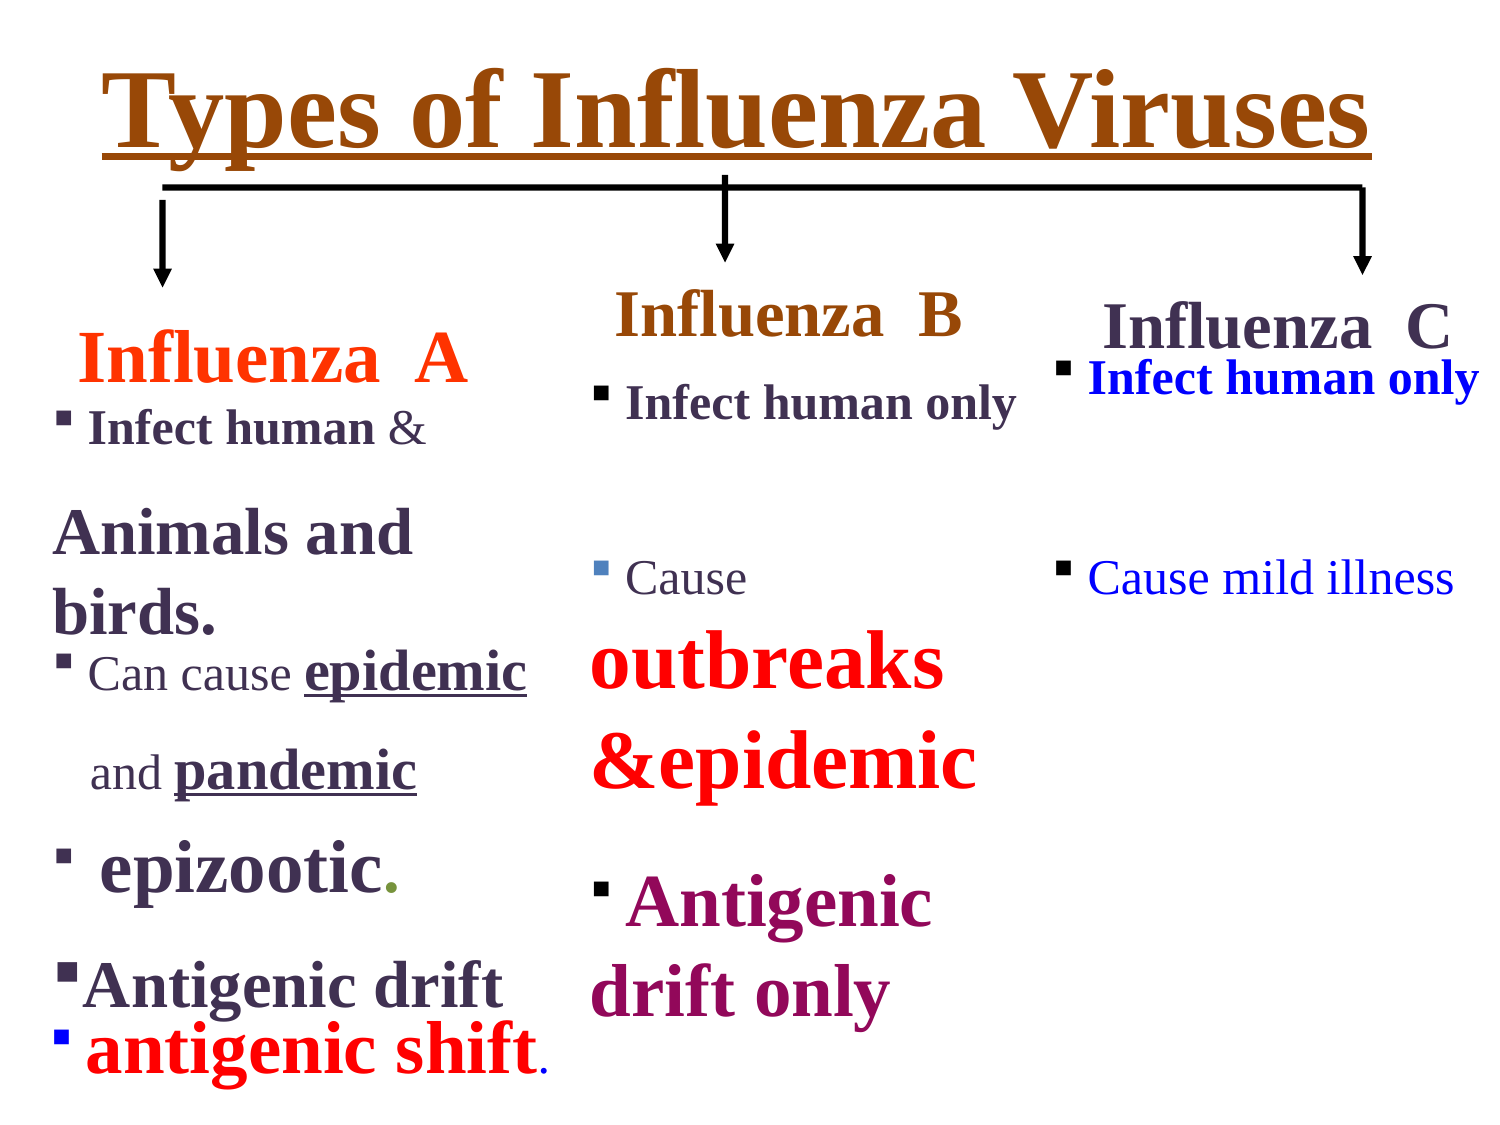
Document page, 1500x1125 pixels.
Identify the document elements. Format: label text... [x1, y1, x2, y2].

text_box [156, 199, 169, 288]
text_box [1356, 187, 1369, 274]
text_box antigenic shift. [35, 893, 573, 1125]
text_box Infect human only [574, 362, 1037, 438]
text_box Cause outbreaks&epidemic [575, 537, 1000, 843]
text_box Infect human & Animals and birds. [37, 387, 463, 624]
text_box [718, 174, 732, 262]
title Types of Influenza Viruses [86, 42, 1400, 162]
text_box Influenza B [600, 262, 1025, 358]
text_box Infect human only [1037, 337, 1500, 473]
text_box epizootic. Antigenic drift [37, 810, 727, 1029]
text_box Can cause epidemic and pandemic [37, 624, 575, 809]
text_box Antigenic drift only [575, 843, 1000, 1039]
text_box Influenza C [1087, 274, 1500, 337]
text_box Cause mild illness [1037, 537, 1500, 613]
text_box Influenza A [62, 299, 563, 405]
